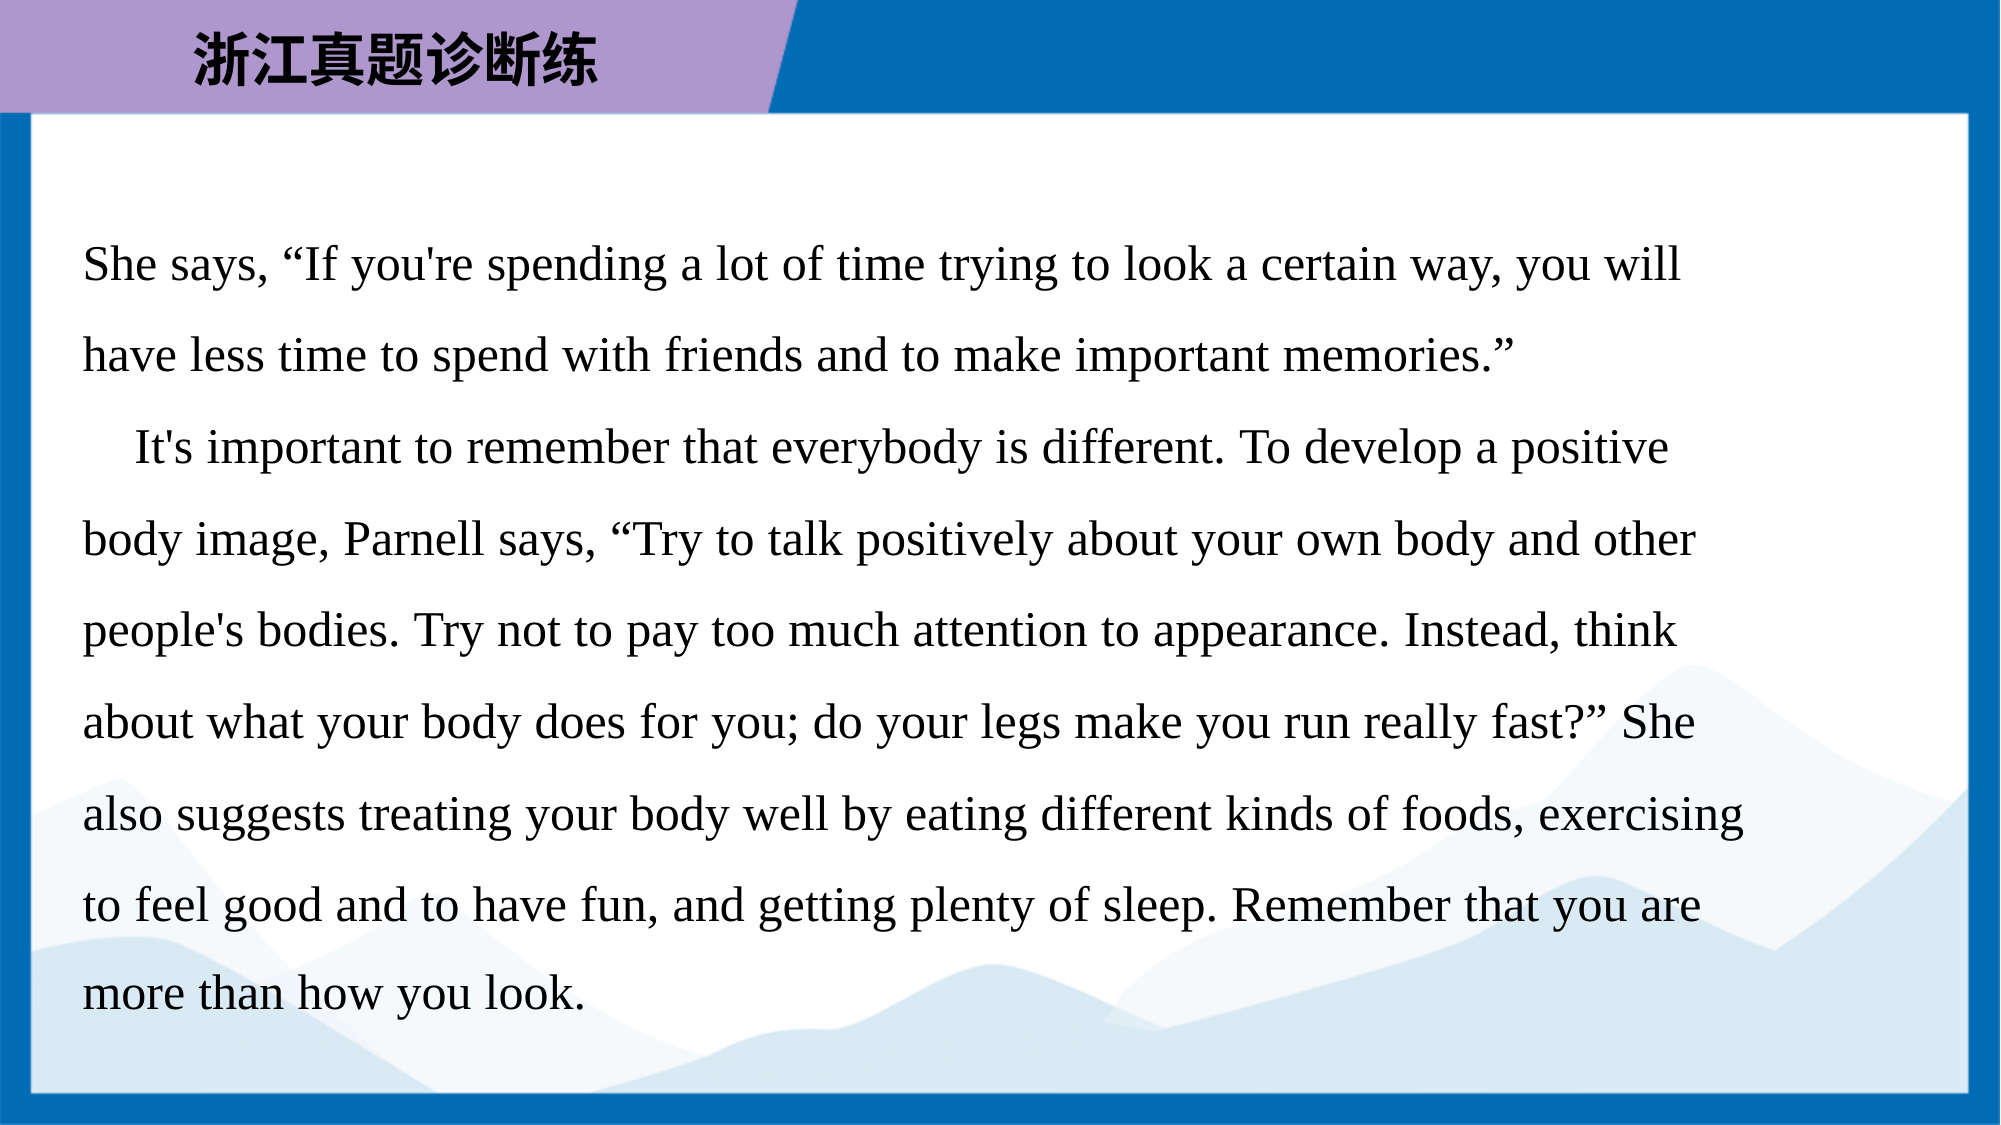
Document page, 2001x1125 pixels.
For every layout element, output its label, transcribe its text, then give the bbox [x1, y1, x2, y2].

text_box She says, “If you're spending a lot of time trying to look a certain way, you will have less time to spend with friends and to make important memories.” It's important to remember that everybody is different. To develop a positive body image, Parnell says, “Try to talk positively about your own body and other people's bodies. Try not to pay too much attention to appearance. Instead, think about what your body does for you; do your legs make you run really fast?” She also suggests treating your body well by eating different kinds of foods, exercising to feel good and to have fun, and getting plenty of sleep. Remember that you are more than how you look. [82, 198, 1917, 1010]
picture [0, 0, 2000, 1125]
